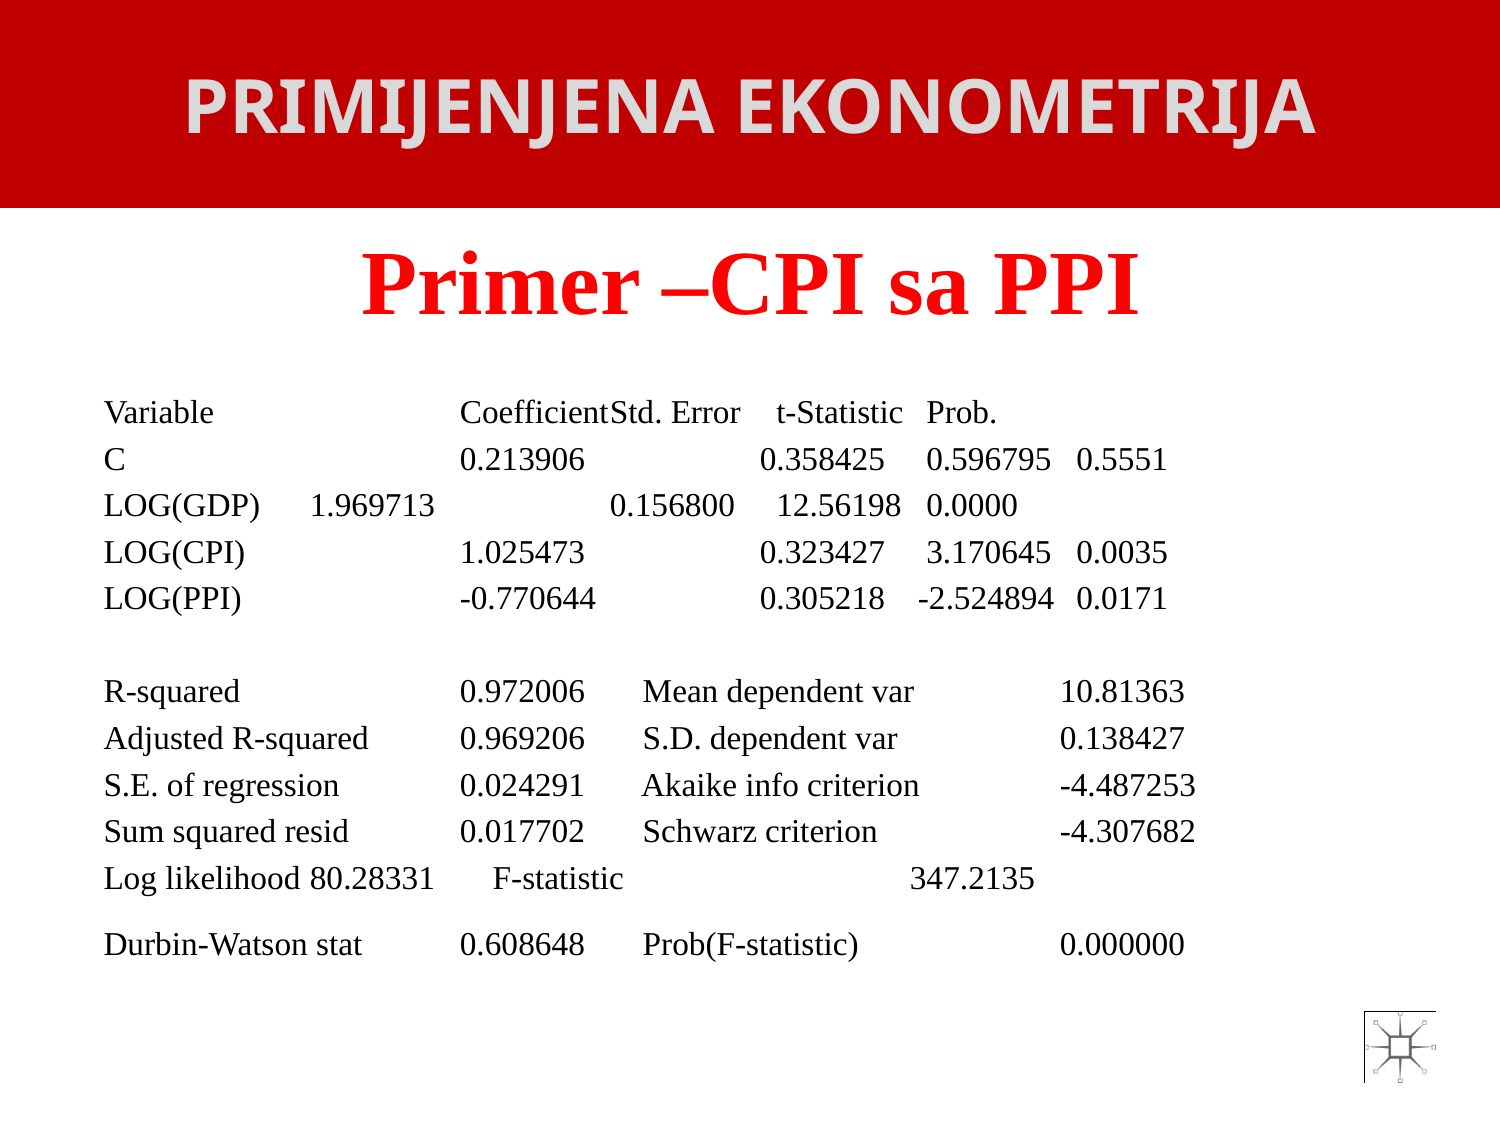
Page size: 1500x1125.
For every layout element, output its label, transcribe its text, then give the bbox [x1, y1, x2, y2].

text_box PRIMIJENJENA EKONOMETRIJA [0, 0, 1500, 208]
list Variable Coefficient Std. Error t-Statistic Prob. C 0.213906 0.358425 0.596795 0.5551 LOG(GDP) 1.969713 0.156800 12.56198 0.0000 LOG(CPI) 1.025473 0.323427 3.170645 0.0035 LOG(PPI) -0.770644 0.305218 -2.524894 0.0171 R-squared 0.972006 Mean dependent var 10.81363 Adjusted R-squared 0.969206 S.D. dependent var 0.138427 S.E. of regression 0.024291 Akaike info criterion -4.487253 Sum squared resid 0.017702 Schwarz criterion -4.307682 Log likelihood 80.28331 F-statistic 347.2135 Durbin-Watson stat 0.608648 Prob(F-statistic) 0.000000 [88, 382, 1439, 1125]
title Primer –CPI sa PPI [76, 219, 1427, 336]
